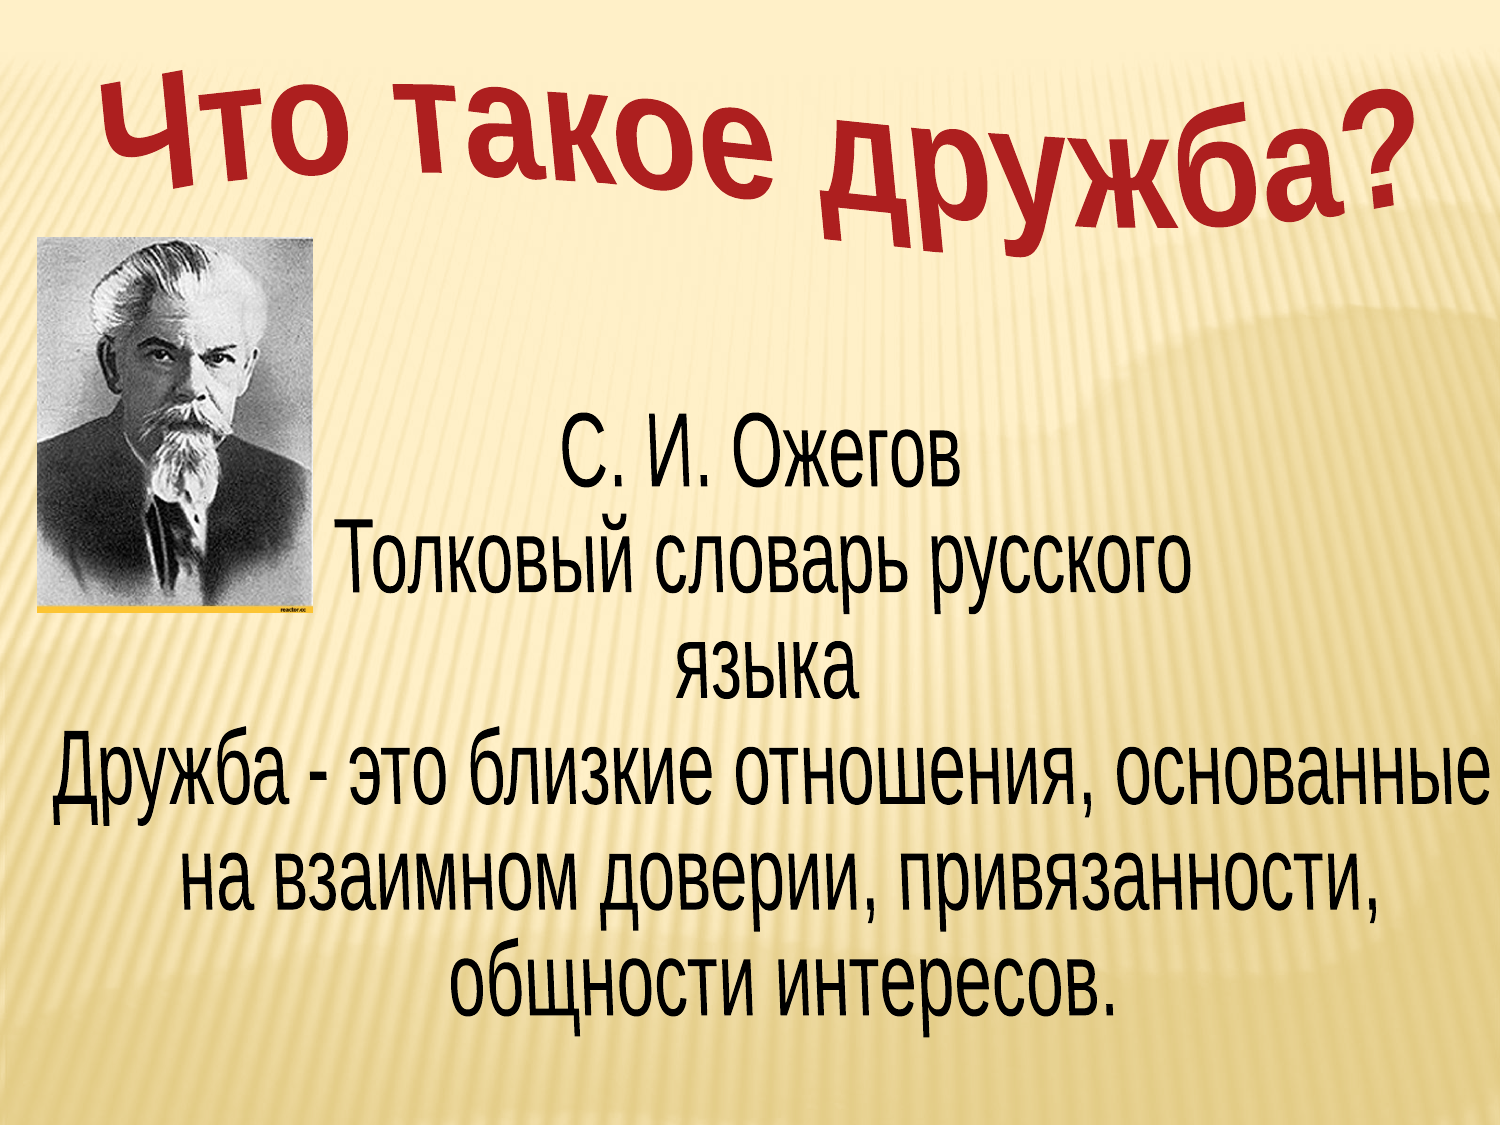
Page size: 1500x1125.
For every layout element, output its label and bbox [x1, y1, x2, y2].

picture [37, 237, 313, 613]
